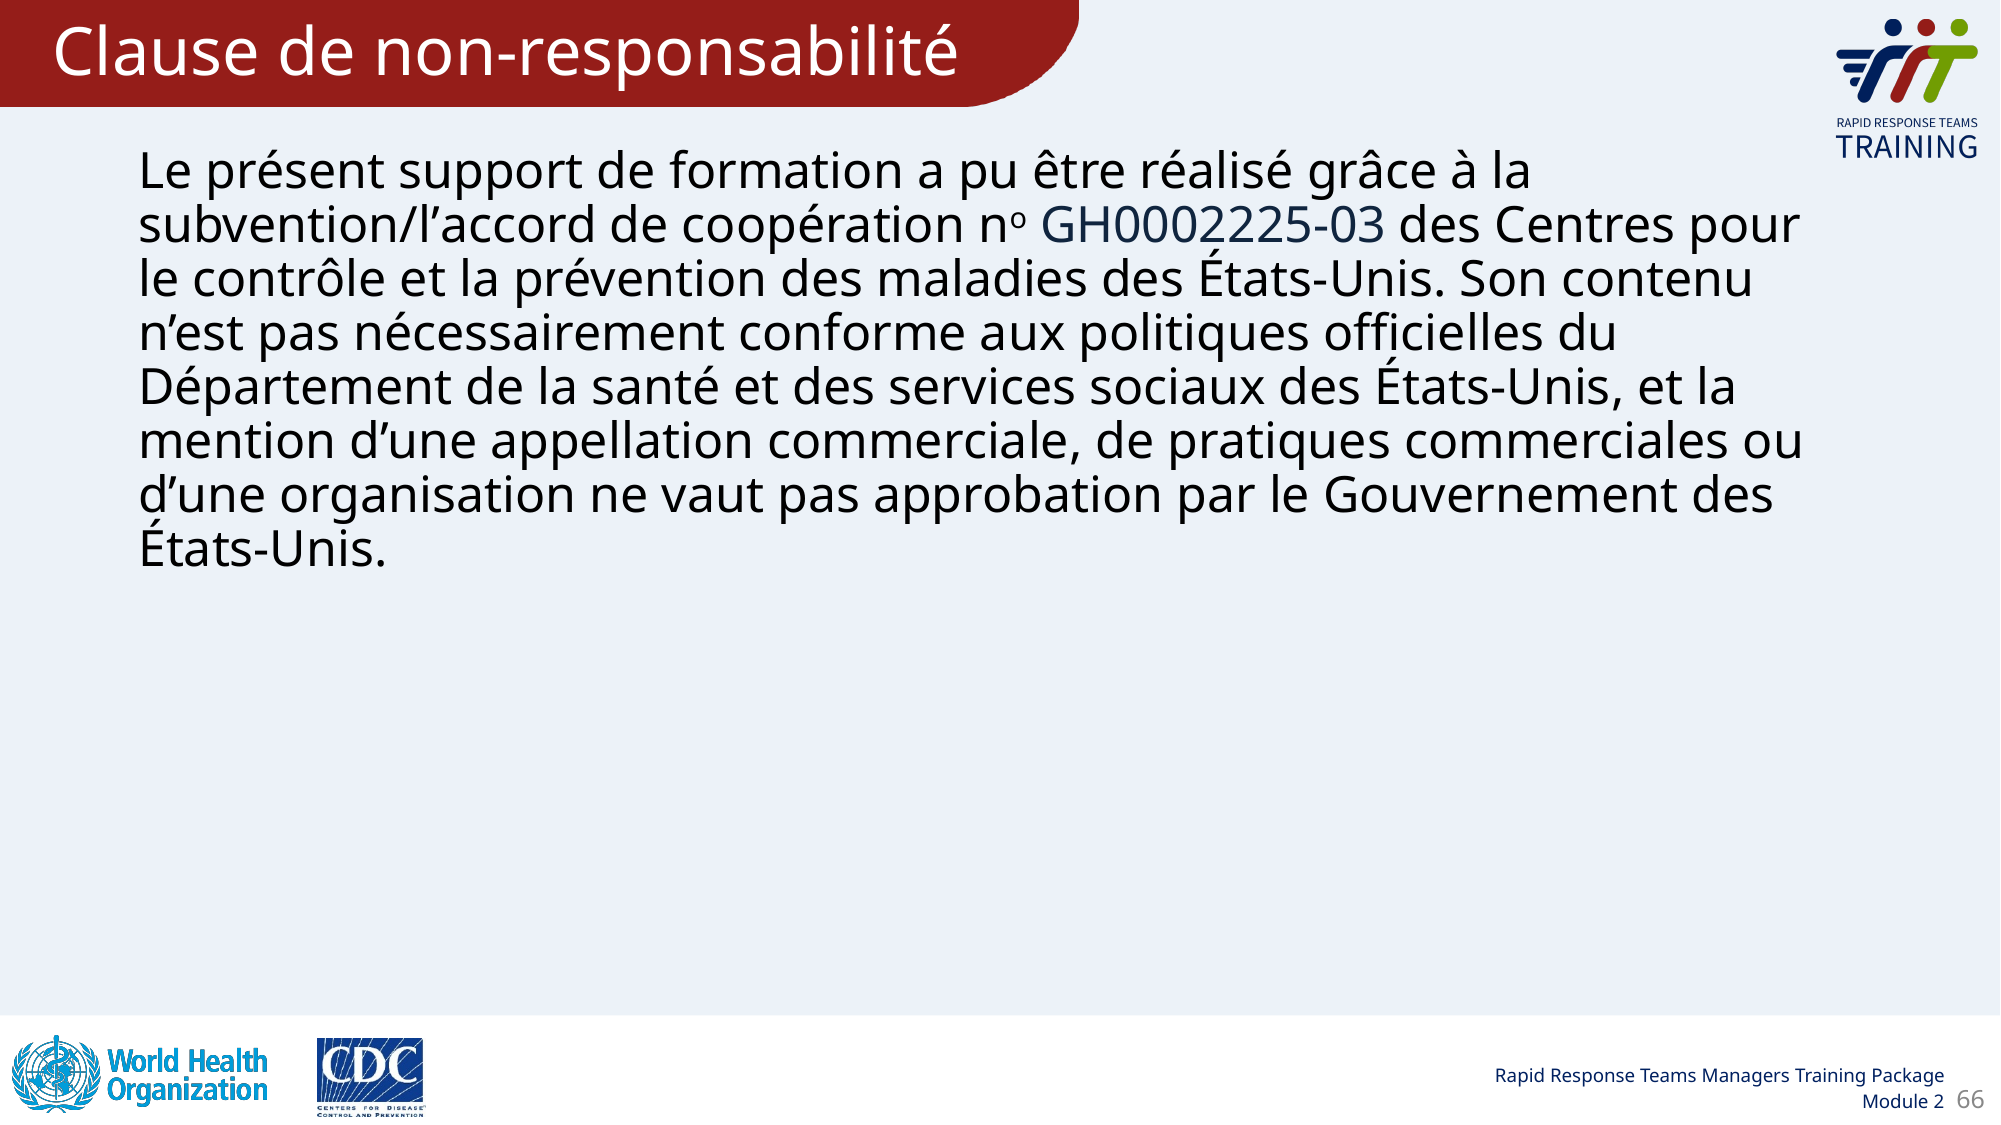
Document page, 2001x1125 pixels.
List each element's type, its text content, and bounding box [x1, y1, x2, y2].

picture [71, 1053, 90, 1091]
picture [22, 1062, 26, 1077]
picture [317, 1038, 426, 1117]
picture [24, 1054, 36, 1087]
text_box 66 [1557, 1075, 1993, 1121]
picture [50, 1108, 62, 1113]
picture [36, 1088, 78, 1105]
picture [1835, 19, 1978, 167]
list Le présent support de formation a pu être réalisé grâce à la subvention/lʼaccord de coopération no GH0002225-03 des Centres pour le contrôle et la prévention des maladies des États-Unis. Son contenu n’est pas nécessairement conforme aux politiques officielles du Département de la santé et des services sociaux des États-Unis, et la mention d’une appellation commerciale, de pratiques commerciales ou d’une organisation ne vaut pas approbation par le Gouvernement des États-Unis. [130, 137, 1846, 993]
picture [30, 1083, 37, 1091]
picture [34, 1054, 43, 1078]
picture [59, 1035, 267, 1113]
picture [40, 1062, 47, 1070]
picture [46, 1056, 54, 1062]
picture [0, 0, 1079, 107]
picture [12, 1083, 48, 1113]
picture [12, 1035, 54, 1068]
